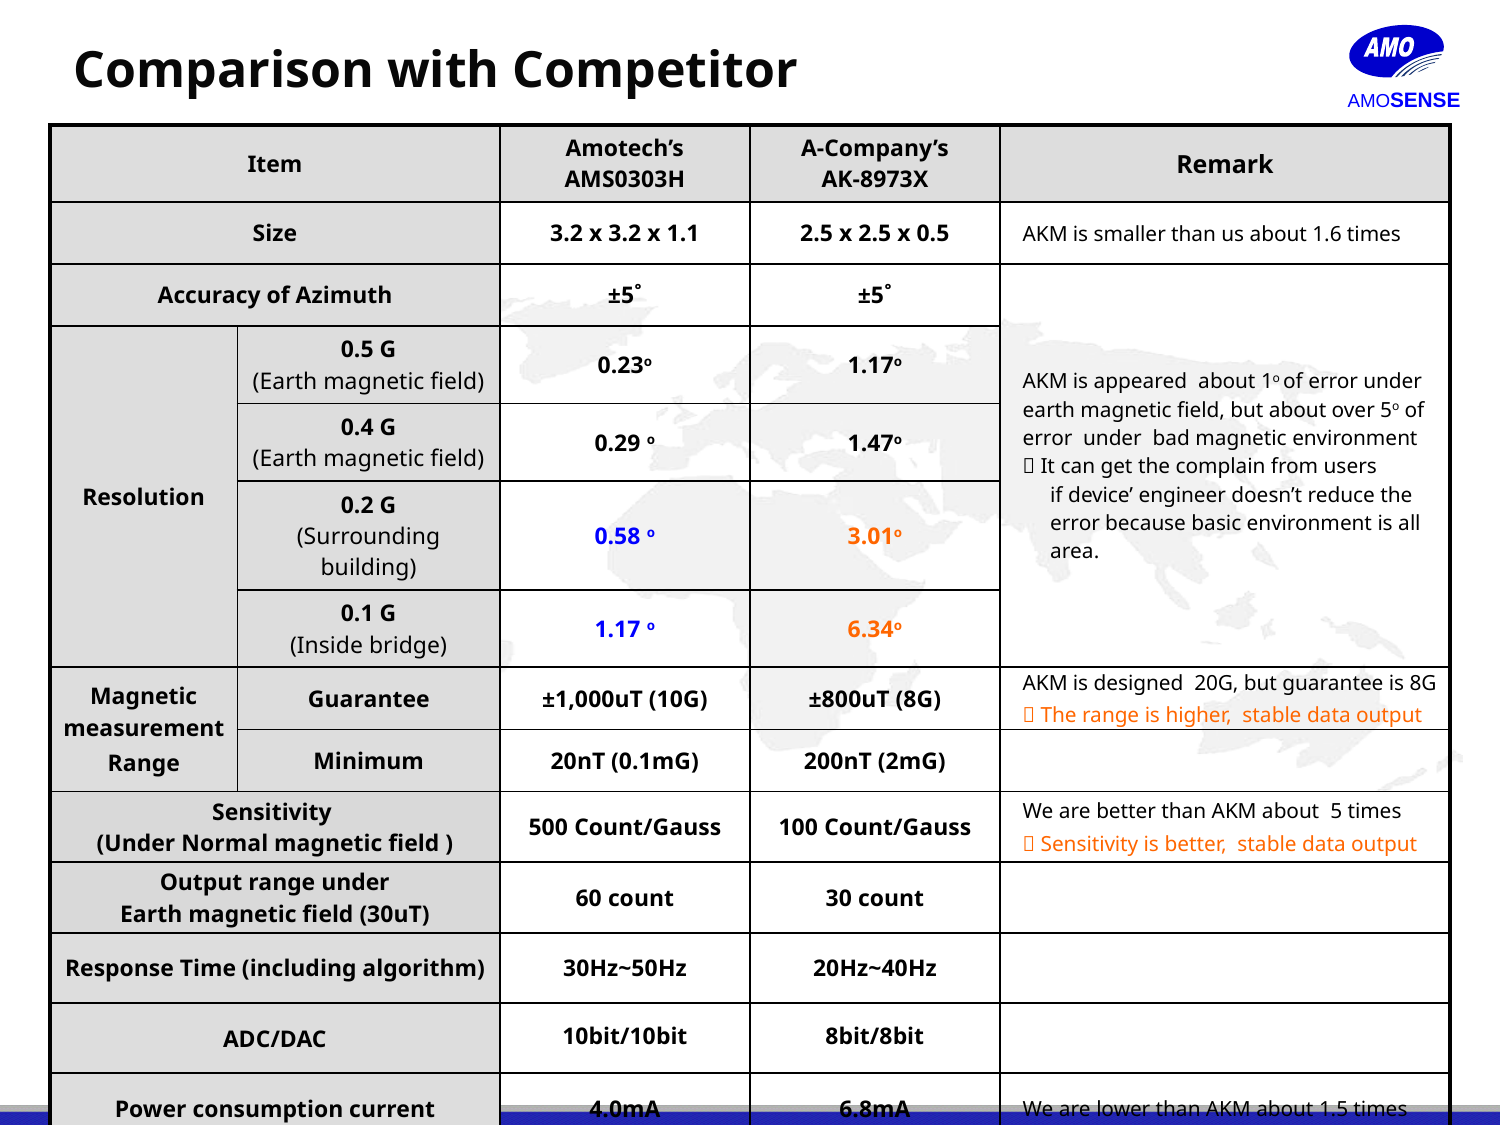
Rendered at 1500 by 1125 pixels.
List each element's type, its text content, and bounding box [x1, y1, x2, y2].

table_cell [1001, 1004, 1448, 1072]
table_cell 3.01o [751, 482, 999, 589]
table_cell 0.29 o [501, 404, 749, 480]
table_header Item [52, 127, 499, 201]
text_box Comparison with Competitor [73, 37, 963, 116]
table_header Amotech’s AMS0303H [501, 127, 749, 201]
table_cell 0.2 G (Surrounding building) [238, 482, 499, 589]
table_cell 200nT (2mG) [751, 730, 999, 791]
table_cell 60 count [501, 863, 749, 932]
table_cell ±800uT (8G) [751, 668, 999, 729]
table_cell AKM is smaller than us about 1.6 times [1001, 203, 1448, 263]
table_cell 500 Count/Gauss [501, 792, 749, 861]
table_cell Output range under Earth magnetic field (30uT) [52, 863, 499, 932]
table_cell ±5˚ [501, 265, 749, 325]
table_cell ADC/DAC [52, 1004, 499, 1072]
table_cell Guarantee [238, 668, 499, 729]
table_cell ±5˚ [751, 265, 999, 325]
table_header A-Company’s AK-8973X [751, 127, 999, 201]
table_header Remark [1001, 127, 1448, 201]
picture [0, 1105, 48, 1125]
table_cell 4.0mA [501, 1074, 749, 1125]
table_cell 6.8mA [751, 1074, 999, 1125]
table_cell 0.1 G (Inside bridge) [238, 591, 499, 666]
table_cell 8bit/8bit [751, 1004, 999, 1072]
table_cell We are better than AKM about 5 times  Sensitivity is better, stable data output [1001, 792, 1448, 861]
table_cell 10bit/10bit [501, 1004, 749, 1072]
table_cell 0.5 G (Earth magnetic field) [238, 327, 499, 403]
table_cell Resolution [52, 327, 237, 666]
table_cell AKM is designed 20G, but guarantee is 8G  The range is higher, stable data output [1001, 668, 1448, 729]
table_cell 1.47o [751, 404, 999, 480]
table_cell 0.4 G (Earth magnetic field) [238, 404, 499, 480]
table_cell Sensitivity (Under Normal magnetic field ) [52, 792, 499, 861]
picture [1452, 1105, 1500, 1125]
table_cell We are lower than AKM about 1.5 times [1001, 1074, 1448, 1125]
table_cell ±1,000uT (10G) [501, 668, 749, 729]
table_cell [1001, 730, 1448, 791]
table_cell 6.34o [751, 591, 999, 666]
table_cell [1001, 934, 1448, 1002]
table_cell 20Hz~40Hz [751, 934, 999, 1002]
table_cell Size [52, 203, 499, 263]
table_cell 2.5 x 2.5 x 0.5 [751, 203, 999, 263]
table_cell 1.17 o [501, 591, 749, 666]
table_cell 0.58 o [501, 482, 749, 589]
table_cell [1001, 863, 1448, 932]
table_cell Accuracy of Azimuth [52, 265, 499, 325]
table_cell 30Hz~50Hz [501, 934, 749, 1002]
table_cell Response Time (including algorithm) [52, 934, 499, 1002]
table_cell 1.17o [751, 327, 999, 403]
table_cell Magnetic measurement Range [52, 668, 237, 791]
table_cell 0.23o [501, 327, 749, 403]
table_cell 100 Count/Gauss [751, 792, 999, 861]
table_cell AKM is appeared about 1o of error under earth magnetic field, but about over 5o of error under bad magnetic environment  It can get the complain from users if device’ engineer doesn’t reduce the error because basic environment is all area. [1001, 265, 1448, 666]
table_cell Power consumption current [52, 1074, 499, 1125]
table_cell 3.2 x 3.2 x 1.1 [501, 203, 749, 263]
table_cell 20nT (0.1mG) [501, 730, 749, 791]
table_cell Minimum [238, 730, 499, 791]
table_cell 30 count [751, 863, 999, 932]
